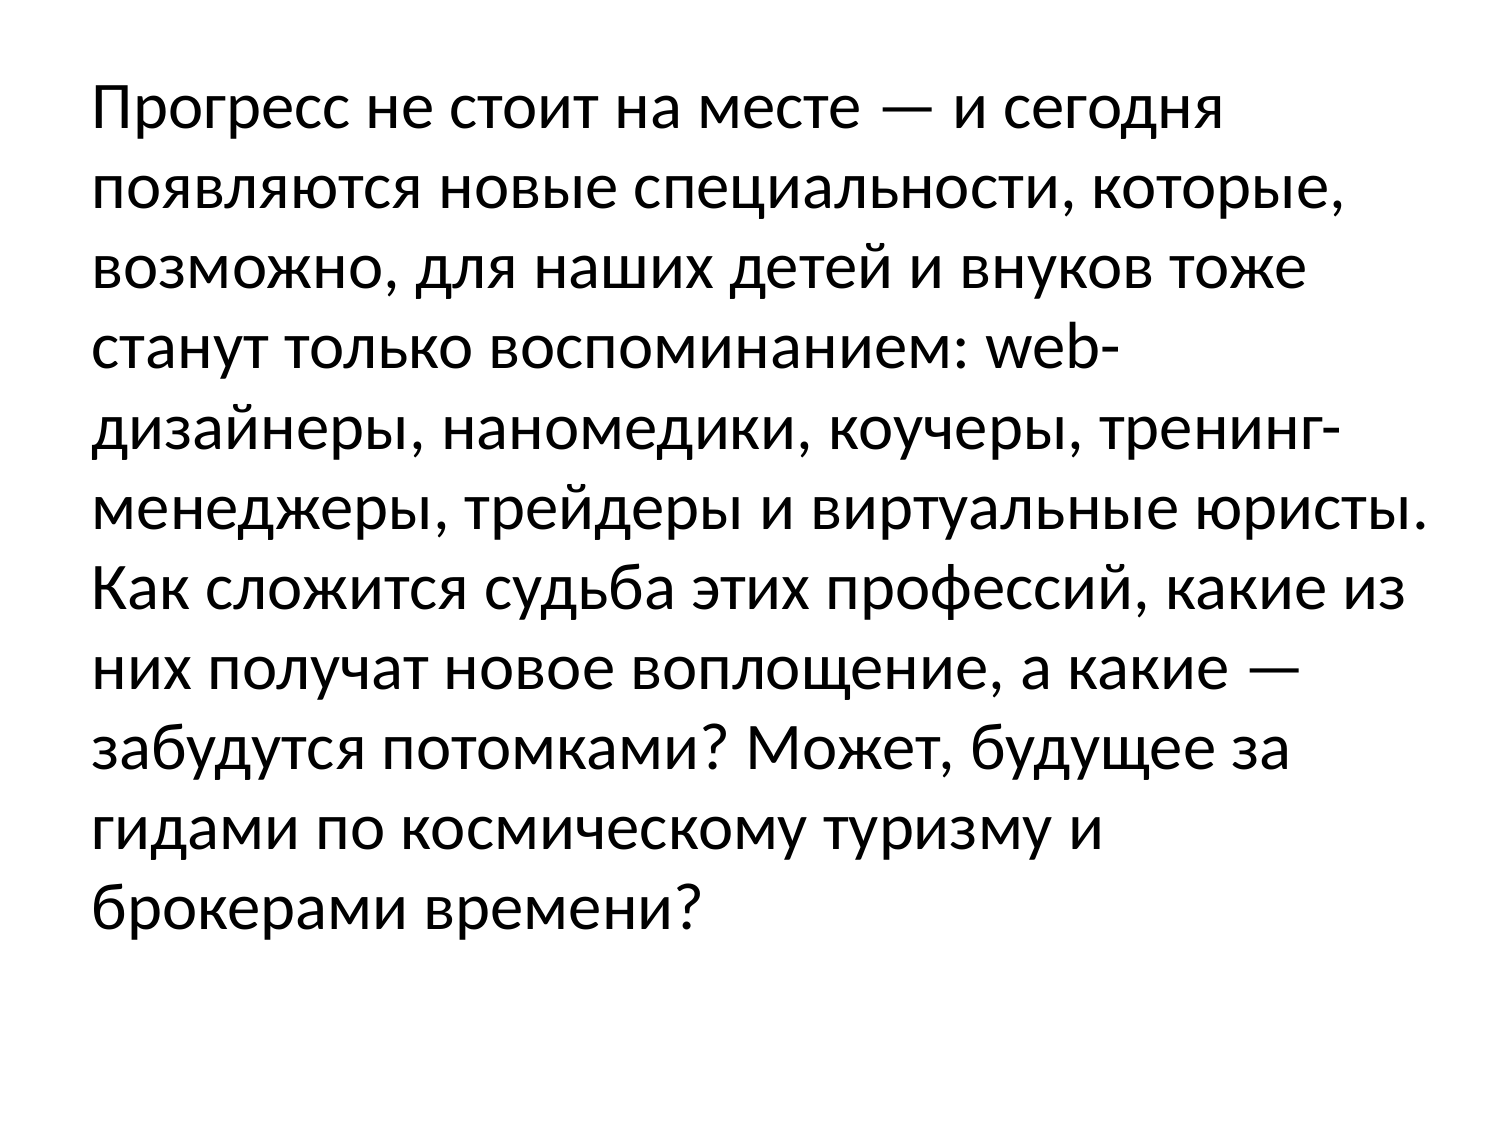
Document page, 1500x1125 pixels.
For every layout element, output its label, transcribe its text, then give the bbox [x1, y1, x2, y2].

list Прогресс не стоит на месте — и сегодня появляются новые специальности, которые, возможно, для наших детей и внуков тоже станут только воспоминанием: web-дизайнеры, наномедики, коучеры, тренинг-менеджеры, трейдеры и виртуальные юристы. Как сложится судьба этих профессий, какие из них получат новое воплощение, а какие — забудутся потомками? Может, будущее за гидами по космическому туризму и брокерами времени? [76, 54, 1447, 1047]
